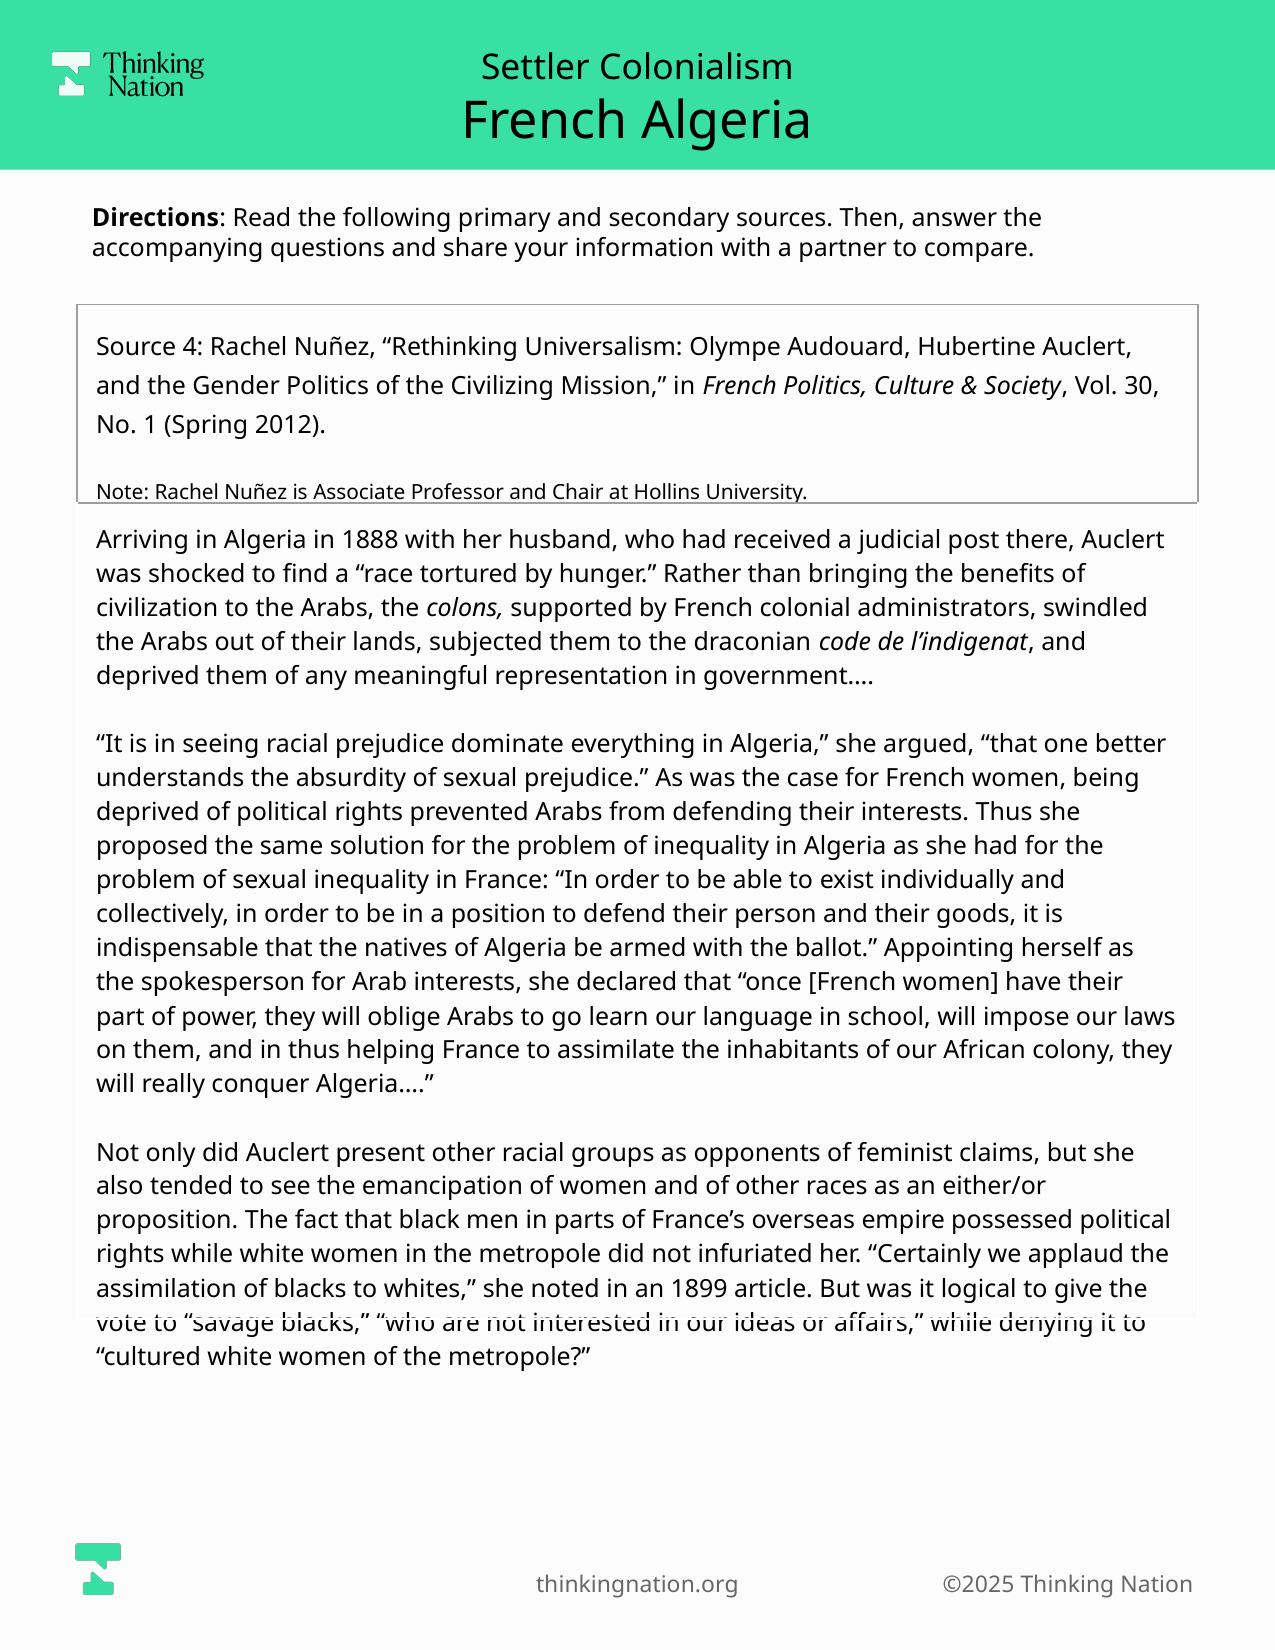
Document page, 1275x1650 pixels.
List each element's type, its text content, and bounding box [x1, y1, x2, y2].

text_box thinkingnation.org [486, 1553, 789, 1605]
text_box Directions: Read the following primary and secondary sources. Then, answer the accompanying questions and share your information with a partner to compare. [76, 186, 1198, 277]
table_cell Arriving in Algeria in 1888 with her husband, who had received a judicial post there, Auclert was shocked to find a “race tortured by hunger.” Rather than bringing the benefits of civilization to the Arabs, the colons, supported by French colonial administrators, swindled the Arabs out of their lands, subjected them to the draconian code de l’indigenat, and deprived them of any meaningful representation in government…. “It is in seeing racial prejudice dominate everything in Algeria,” she argued, “that one better understands the absurdity of sexual prejudice.” As was the case for French women, being deprived of political rights prevented Arabs from defending their interests. Thus she proposed the same solution for the problem of inequality in Algeria as she had for the problem of sexual inequality in France: “In order to be able to exist individually and collectively, in order to be in a position to defend their person and their goods, it is indispensable that the natives of Algeria be armed with the ballot.” Appointing herself as the spokesperson for Arab interests, she declared that “once [French women] have their part of power, they will oblige Arabs to go learn our language in school, will impose our laws on them, and in thus helping France to assimilate the inhabitants of our African colony, they will really conquer Algeria….” Not only did Auclert present other racial groups as opponents of feminist claims, but she also tended to see the emancipation of women and of other races as an either/or proposition. The fact that black men in parts of France’s overseas empire possessed political rights while white women in the metropole did not infuriated her. “Certainly we applaud the assimilation of blacks to whites,” she noted in an 1899 article. But was it logical to give the vote to “savage blacks,” “who are not interested in our ideas or affairs,” while denying it to “cultured white women of the metropole?” [78, 504, 1197, 1318]
picture [62, 1533, 134, 1605]
picture [35, 37, 210, 110]
table_header Source 4: Rachel Nuñez, “Rethinking Universalism: Olympe Audouard, Hubertine Auclert, and the Gender Politics of the Civilizing Mission,” in French Politics, Culture & Society, Vol. 30, No. 1 (Spring 2012). Note: Rachel Nuñez is Associate Professor and Chair at Hollins University. [78, 305, 1197, 502]
text_box ©2025 Thinking Nation [907, 1553, 1210, 1605]
text_box Settler Colonialism French Algeria [0, 0, 1275, 170]
